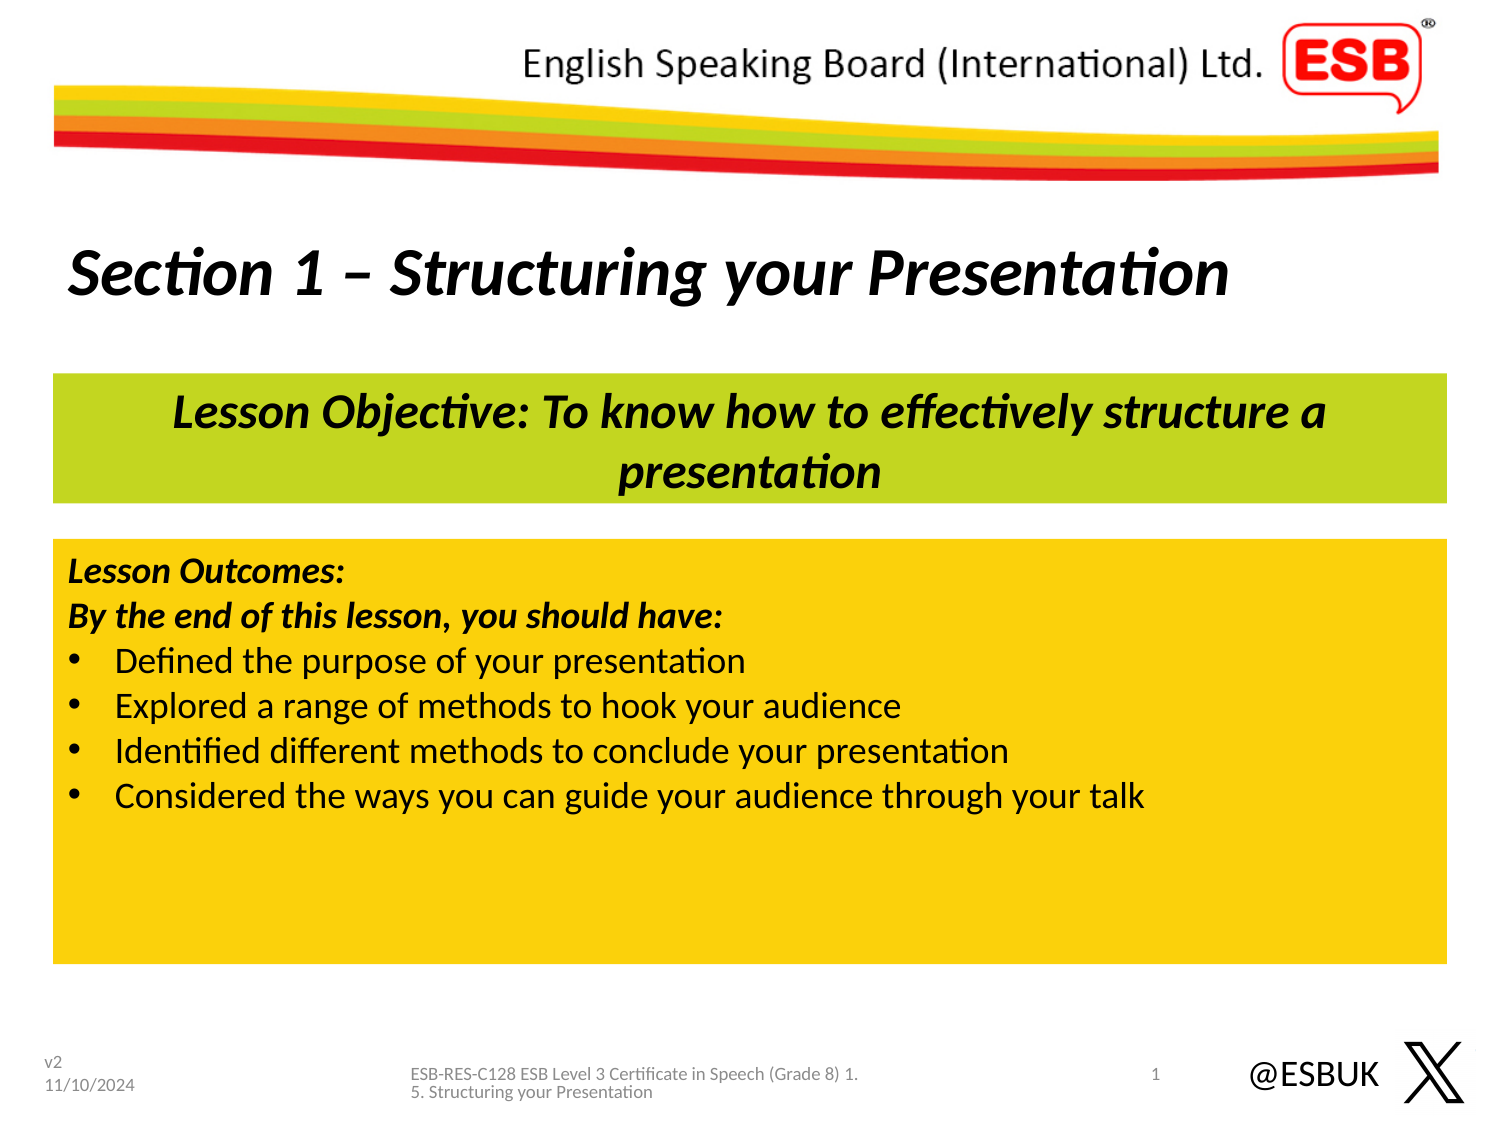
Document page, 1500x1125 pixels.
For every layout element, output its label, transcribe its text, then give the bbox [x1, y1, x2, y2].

picture [0, 0, 1500, 189]
text_box Lesson Objective: To know how to effectively structure a presentation [52, 372, 1448, 504]
footer ESB-RES-C128 ESB Level 3 Certificate in Speech (Grade 8) 1.5. Structuring your Presentation [395, 1042, 874, 1103]
text_box Section 1 – Structuring your Presentation [53, 208, 1347, 338]
picture [1395, 1029, 1476, 1116]
text_box Lesson Outcomes: By the end of this lesson, you should have: Defined the purpose of your presentation Explored a range of methods to hook your audience Identified different methods to conclude your presentation Considered the ways you can guide your audience through your talk [52, 538, 1448, 965]
slide_number 5 [930, 1042, 1176, 1103]
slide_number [29, 1042, 160, 1103]
